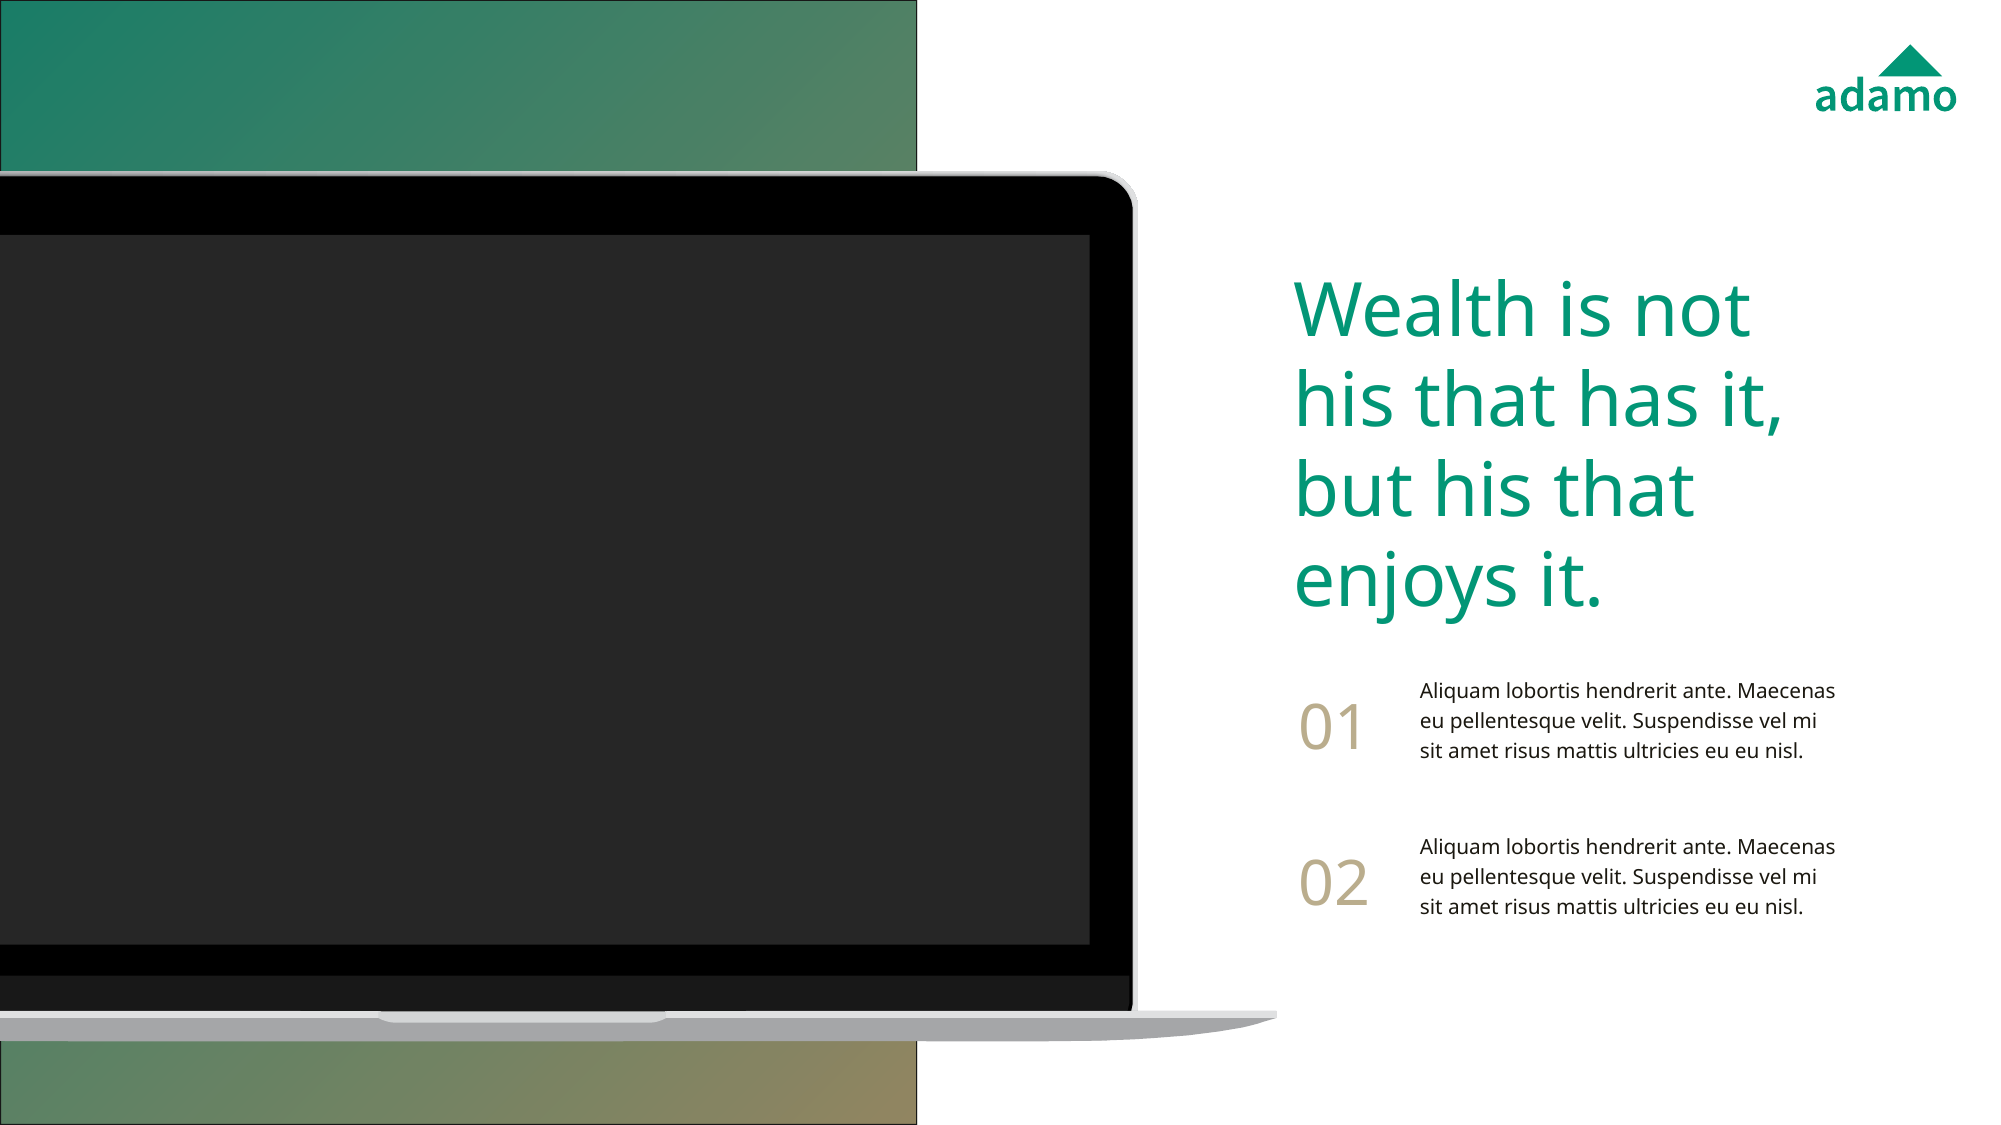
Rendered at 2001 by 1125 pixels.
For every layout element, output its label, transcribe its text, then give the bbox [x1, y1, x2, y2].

text_box [0, 1042, 918, 1125]
list Aliquam lobortis hendrerit ante. Maecenas eu pellentesque velit. Suspendisse vel mi sit amet risus mattis ultricies eu eu nisl. [1406, 665, 1857, 769]
title Wealth is not his that has it, but his that enjoys it. [1278, 253, 1862, 542]
text_box [0, 0, 918, 170]
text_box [1816, 44, 1957, 112]
list 02 [1283, 819, 1406, 927]
list 01 [1283, 663, 1406, 771]
list Aliquam lobortis hendrerit ante. Maecenas eu pellentesque velit. Suspendisse vel mi sit amet risus mattis ultricies eu eu nisl. [1406, 821, 1857, 925]
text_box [0, 170, 1277, 1042]
picture [0, 234, 1093, 945]
